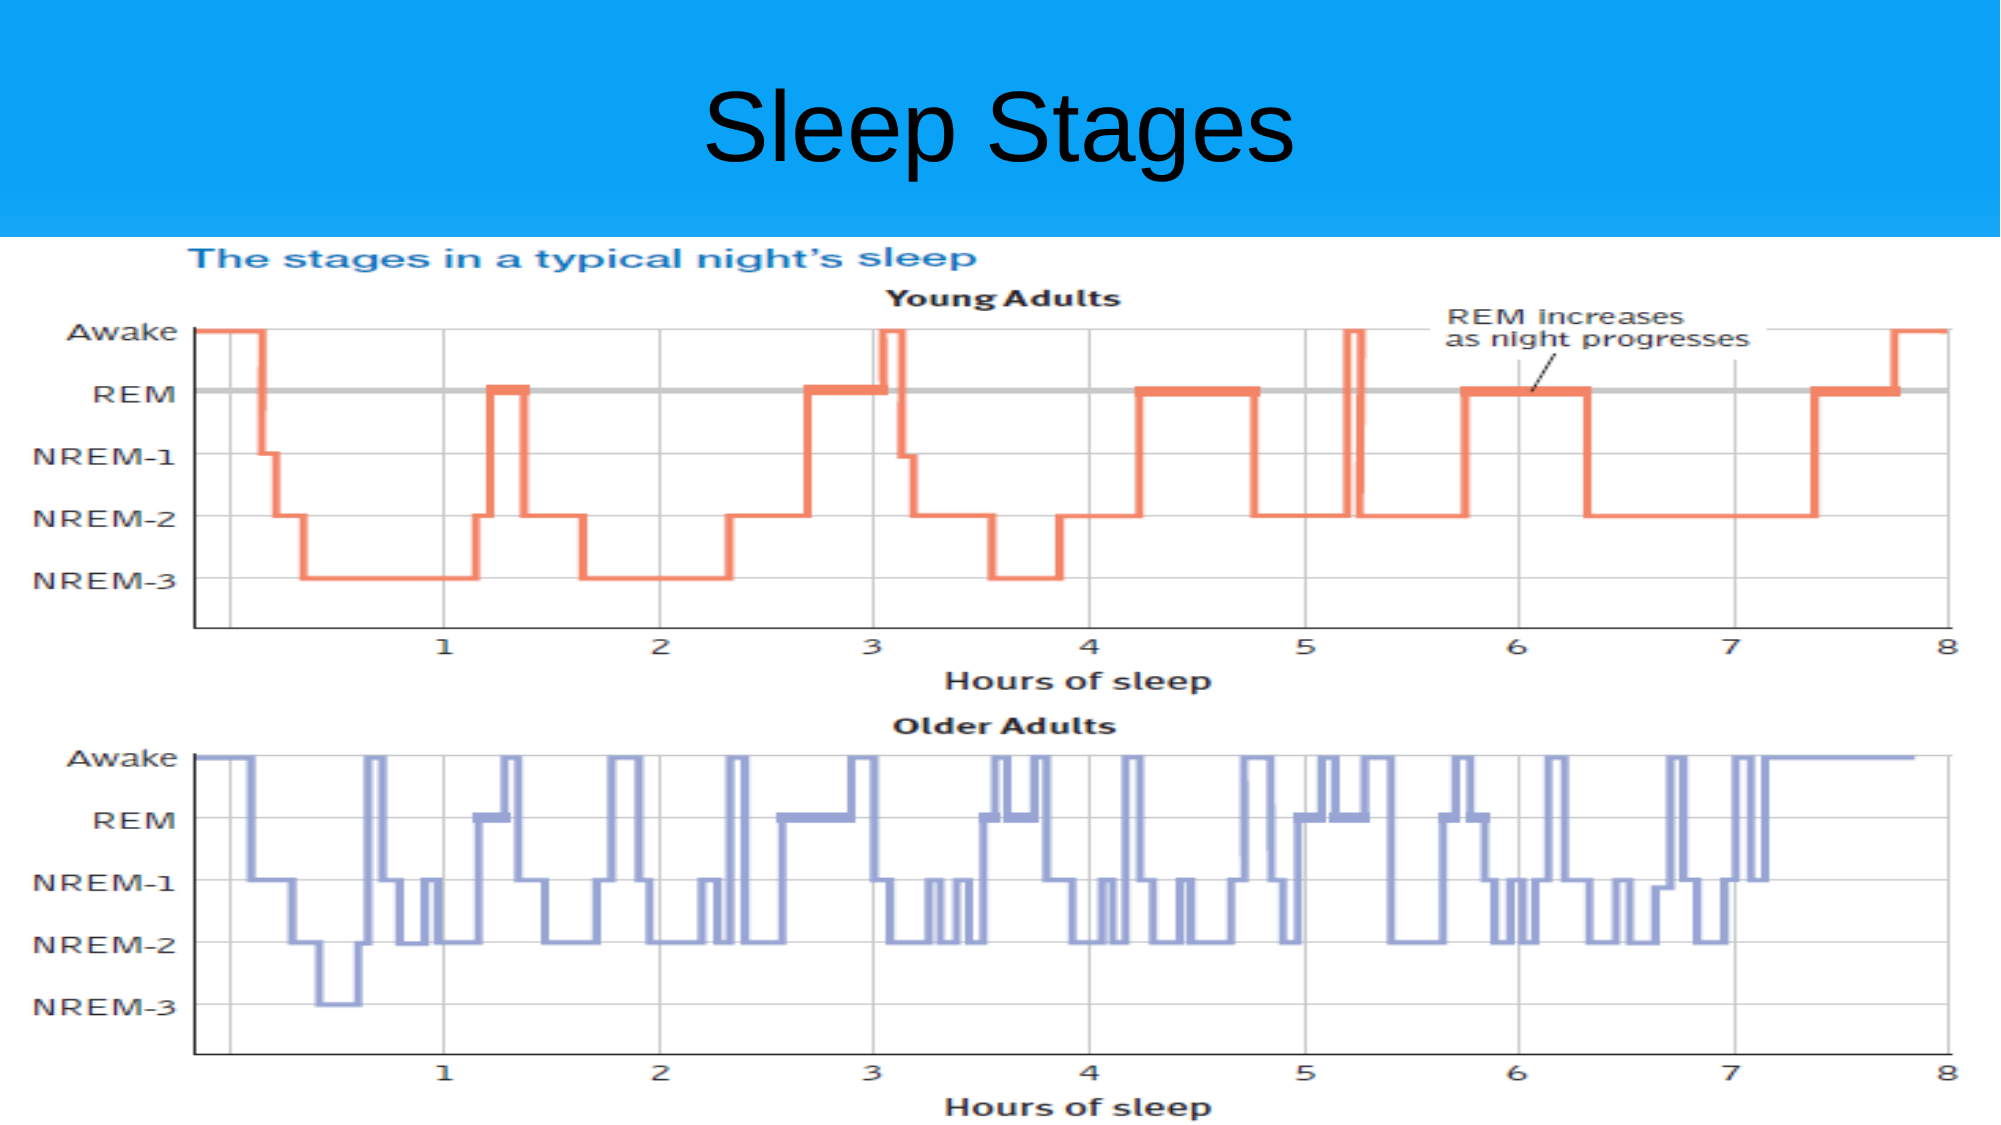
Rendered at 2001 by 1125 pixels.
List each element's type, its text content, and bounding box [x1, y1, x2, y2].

title Sleep Stages [249, 0, 1750, 233]
picture [0, 237, 2000, 1125]
